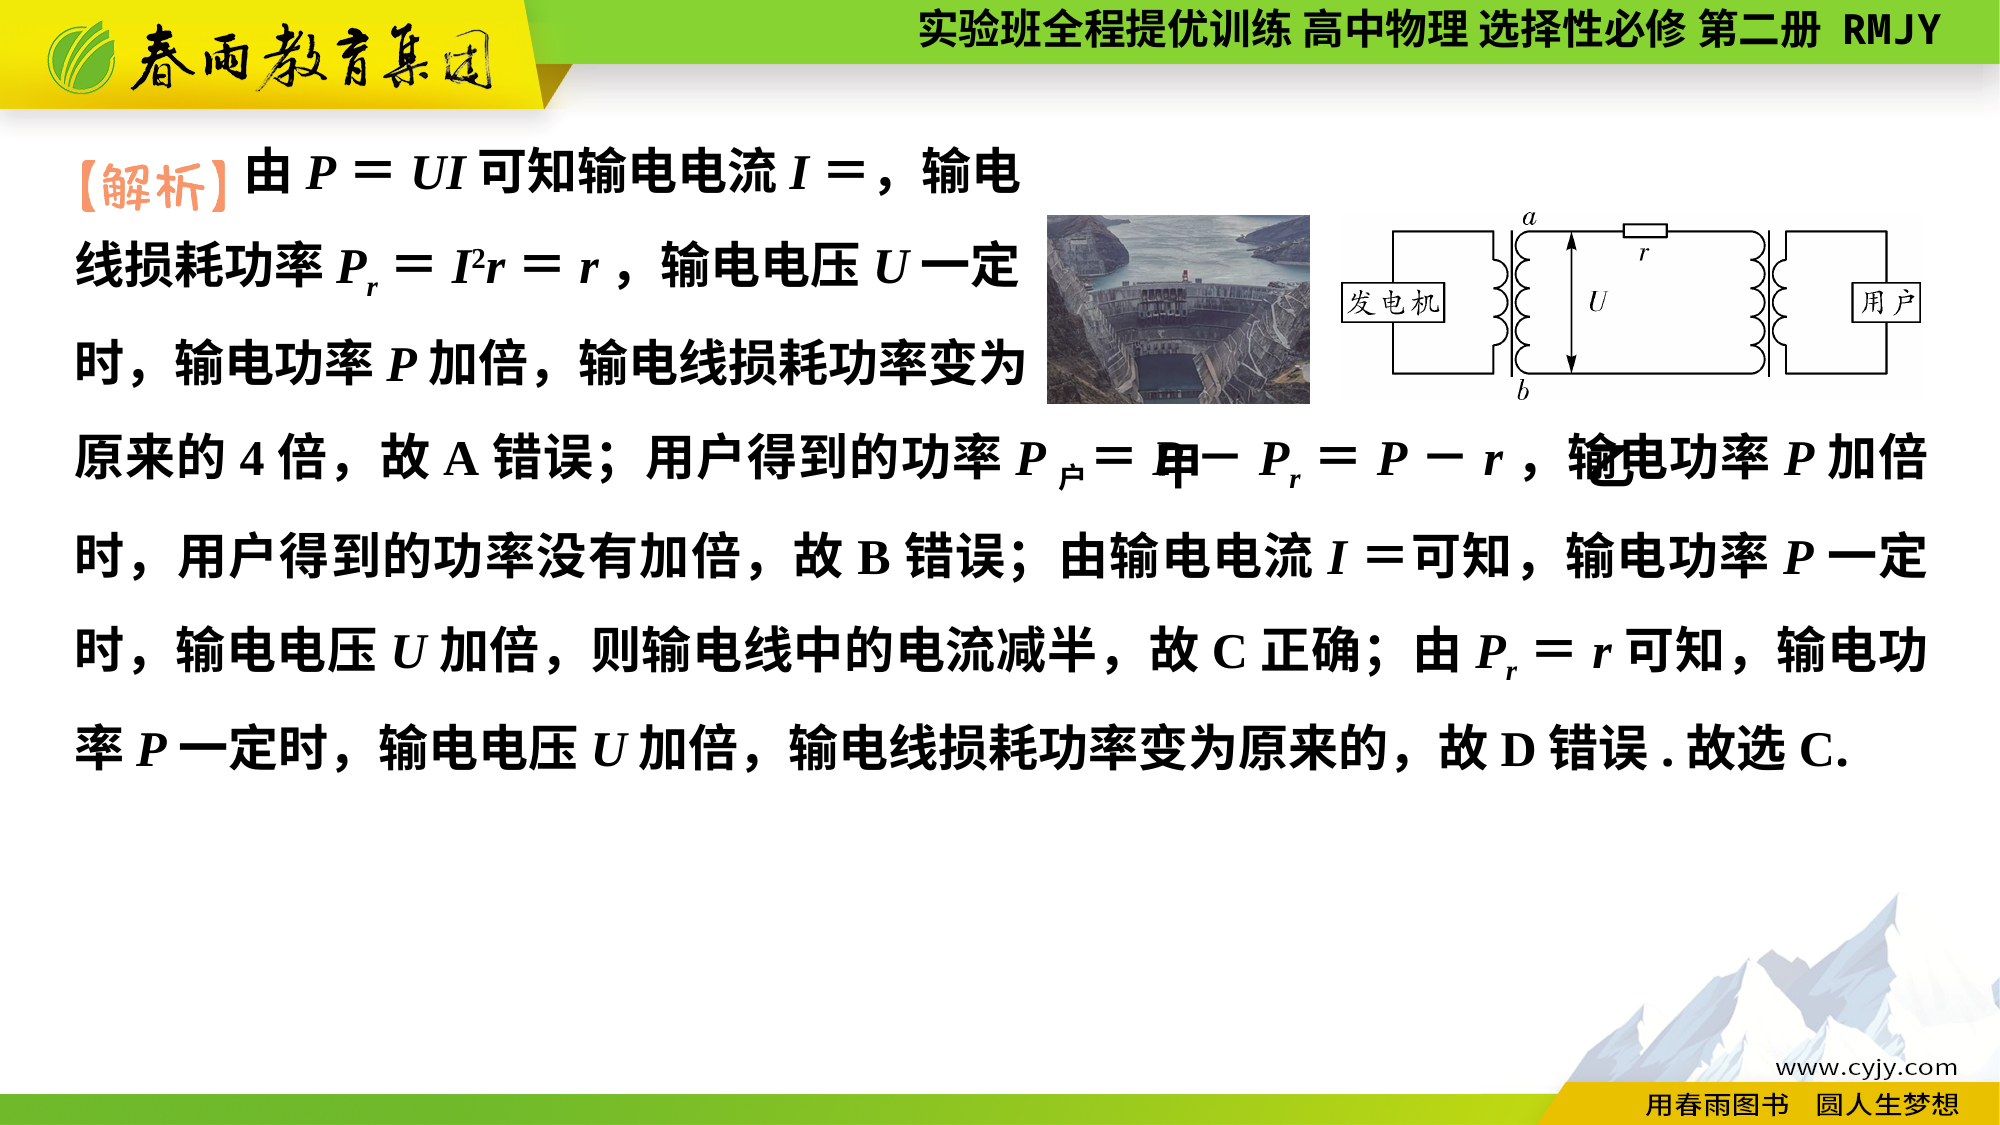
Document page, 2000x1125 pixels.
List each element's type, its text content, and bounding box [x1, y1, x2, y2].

picture [0, 0, 2000, 1125]
text_box 甲 乙 [1138, 397, 1873, 502]
